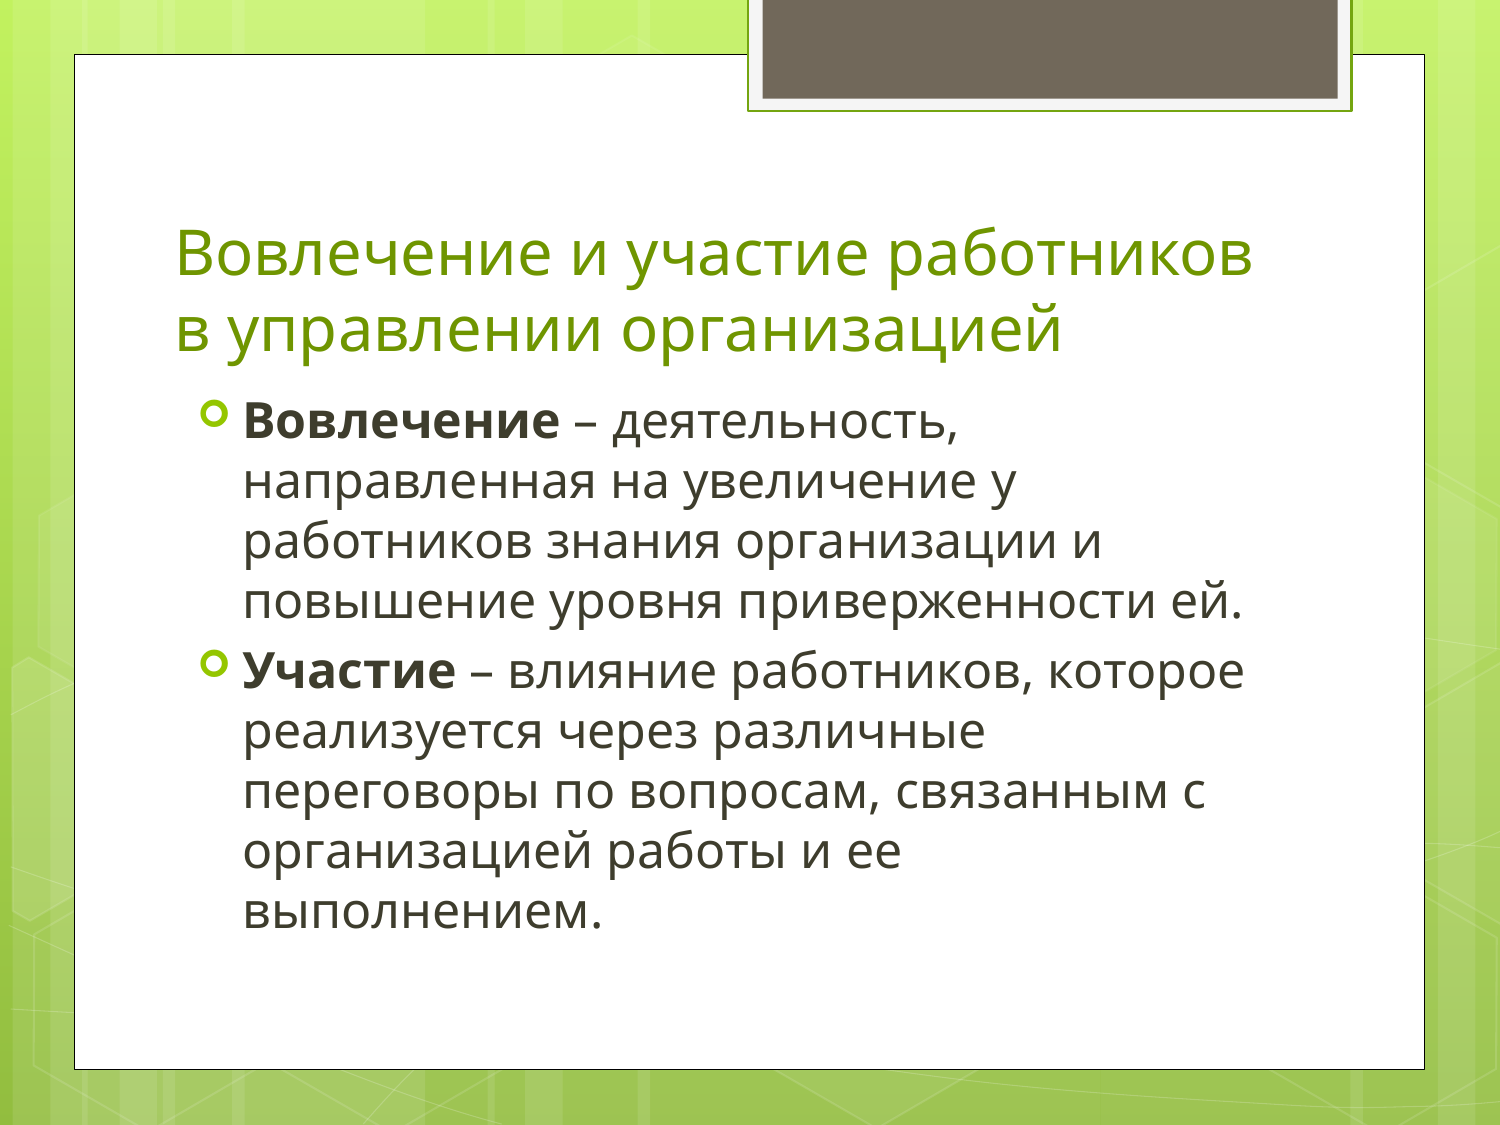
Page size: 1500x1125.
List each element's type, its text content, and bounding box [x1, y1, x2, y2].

list Вовлечение – деятельность, направленная на увеличение у работников знания организации и повышение уровня приверженности ей. Участие – влияние работников, которое реализуется через различные переговоры по вопросам, связанным с организацией работы и ее выполнением. [171, 381, 1283, 957]
title Вовлечение и участие работников в управлении организацией [159, 184, 1312, 372]
